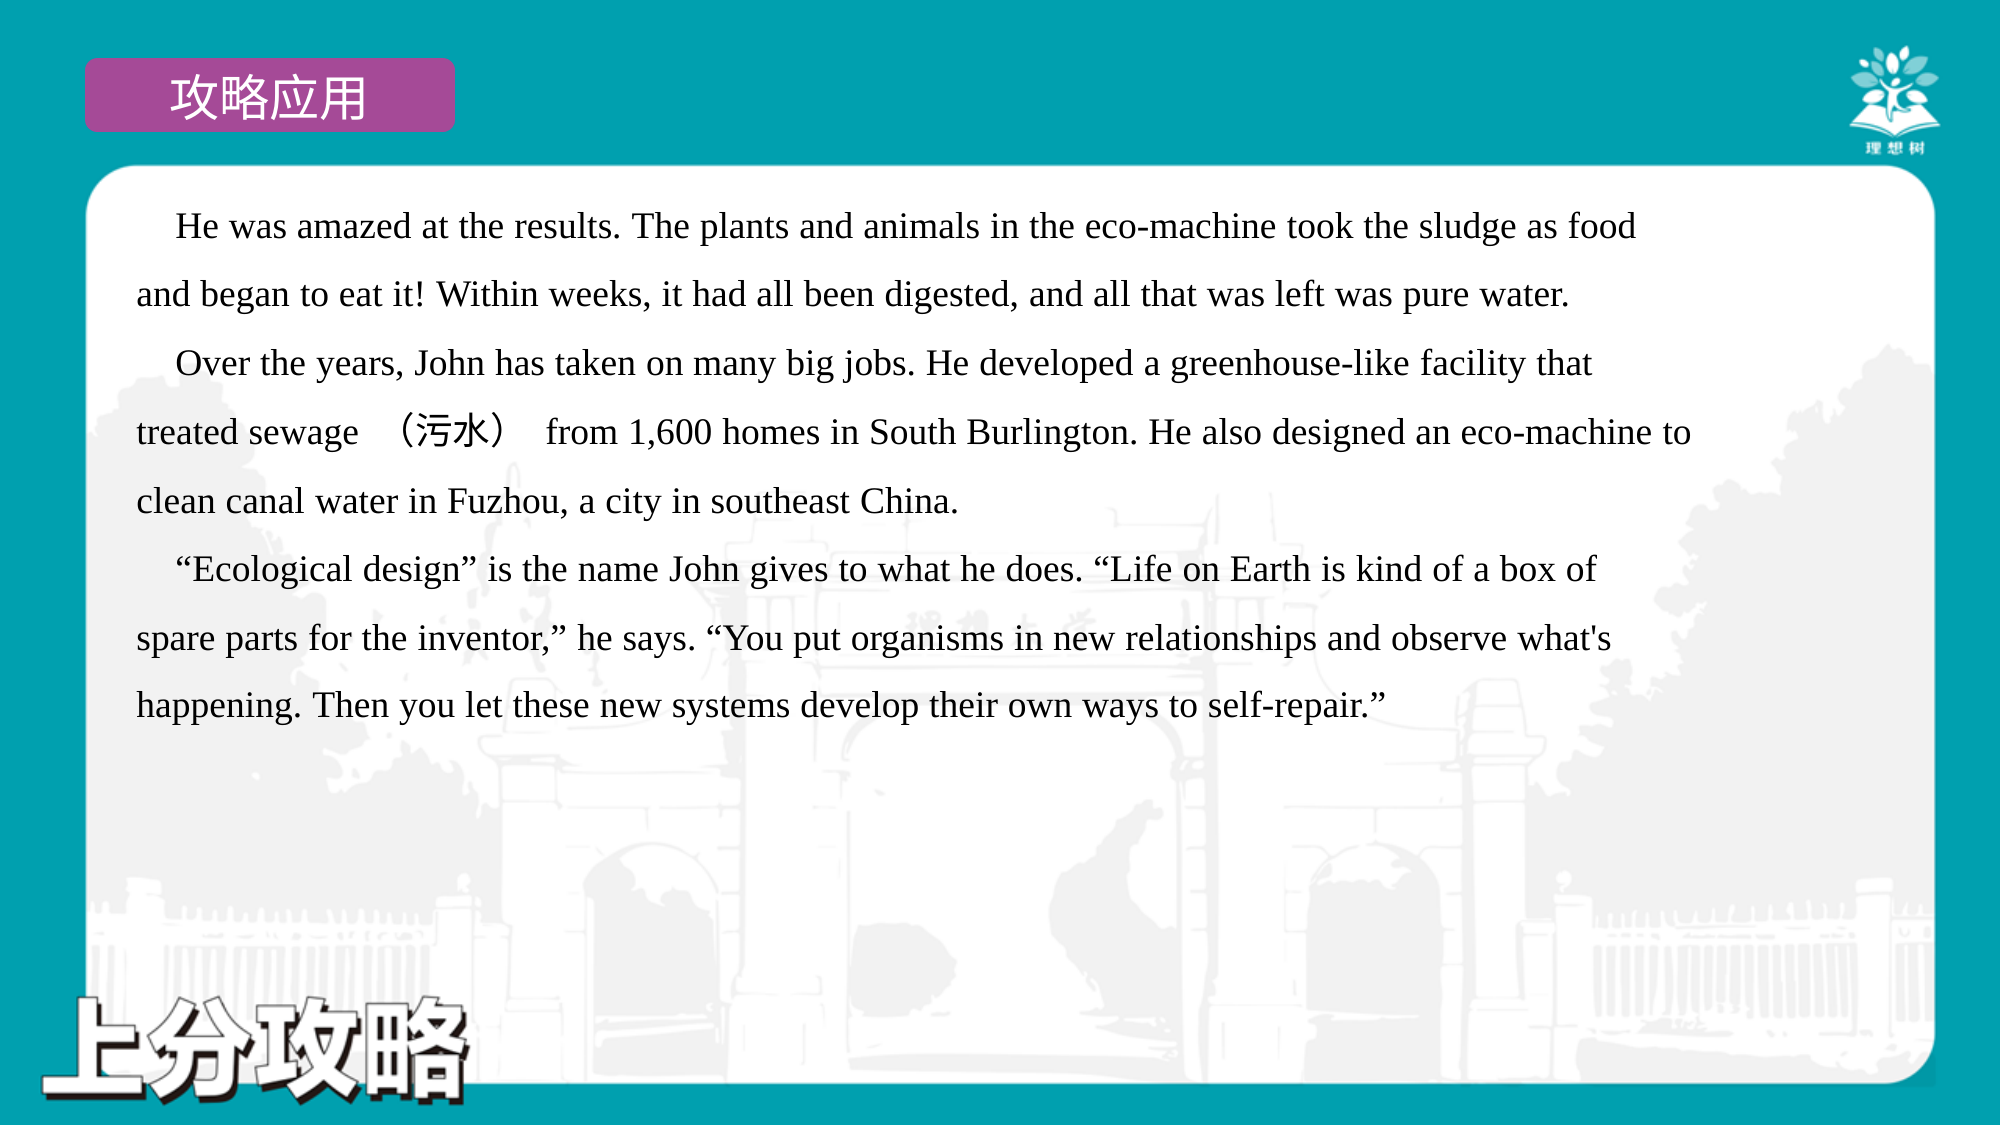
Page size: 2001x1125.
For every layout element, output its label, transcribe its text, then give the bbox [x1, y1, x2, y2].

text_box He was amazed at the results. The plants and animals in the eco-machine took the sludge as food and began to eat it! Within weeks, it had all been digested, and all that was left was pure water. Over the years, John has taken on many big jobs. He developed a greenhouse-like facility that treated sewage （污水） from 1,600 homes in South Burlington. He also designed an eco-machine to clean canal water in Fuzhou, a city in southeast China. “Ecological design” is the name John gives to what he does. “Life on Earth is kind of a box of spare parts for the inventor,” he says. “You put organisms in new relationships and observe what's happening. Then you let these new systems develop their own ways to self-repair.”#6 [136, 176, 1865, 717]
picture [0, 0, 2000, 1125]
